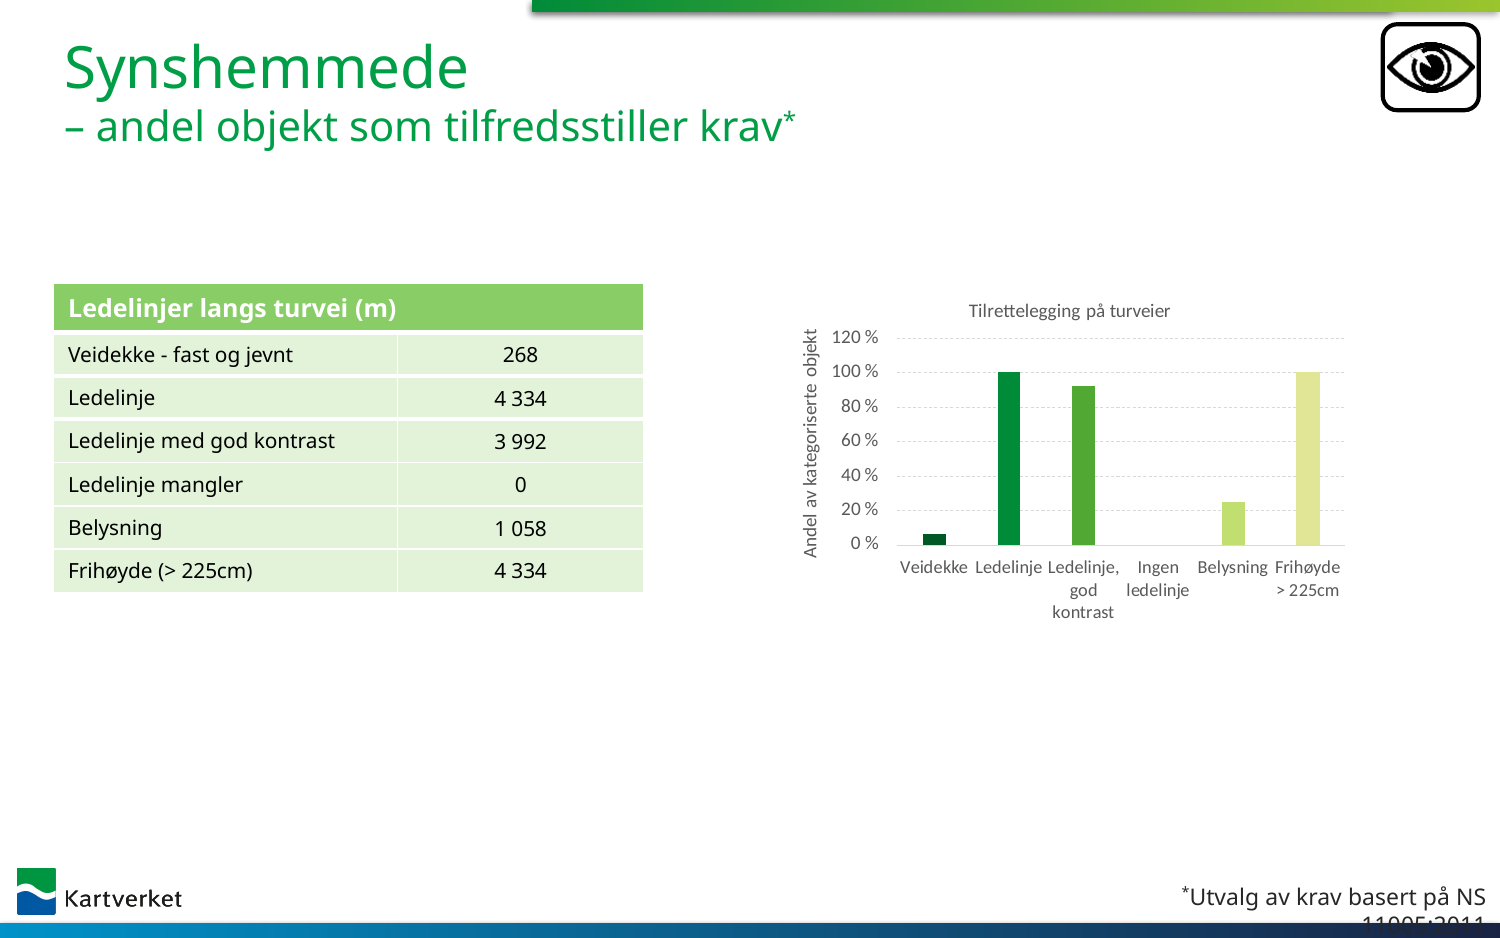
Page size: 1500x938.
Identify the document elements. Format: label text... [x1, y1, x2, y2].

table_cell Frihøyde (> 225cm) [54, 550, 397, 592]
table_header Ledelinjer langs turvei (m) [54, 284, 643, 330]
picture [791, 291, 1348, 630]
table_cell Ledelinje mangler [54, 463, 397, 505]
table_cell 4 334 [398, 378, 643, 417]
table_cell Belysning [54, 507, 397, 548]
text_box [1382, 24, 1480, 111]
table_cell 268 [398, 335, 643, 374]
table_cell Ledelinje [54, 378, 397, 417]
text_box Synshemmede – andel objekt som tilfredsstiller krav* [49, 24, 1431, 158]
table_cell 4 334 [398, 550, 643, 592]
table_cell Ledelinje med god kontrast [54, 421, 397, 462]
table_cell Veidekke - fast og jevnt [54, 335, 397, 374]
table_cell 1 058 [398, 507, 643, 548]
table_cell 3 992 [398, 421, 643, 462]
text_box *Utvalg av krav basert på NS 11005:2011 [1068, 873, 1500, 938]
table_cell 0 [398, 463, 643, 505]
